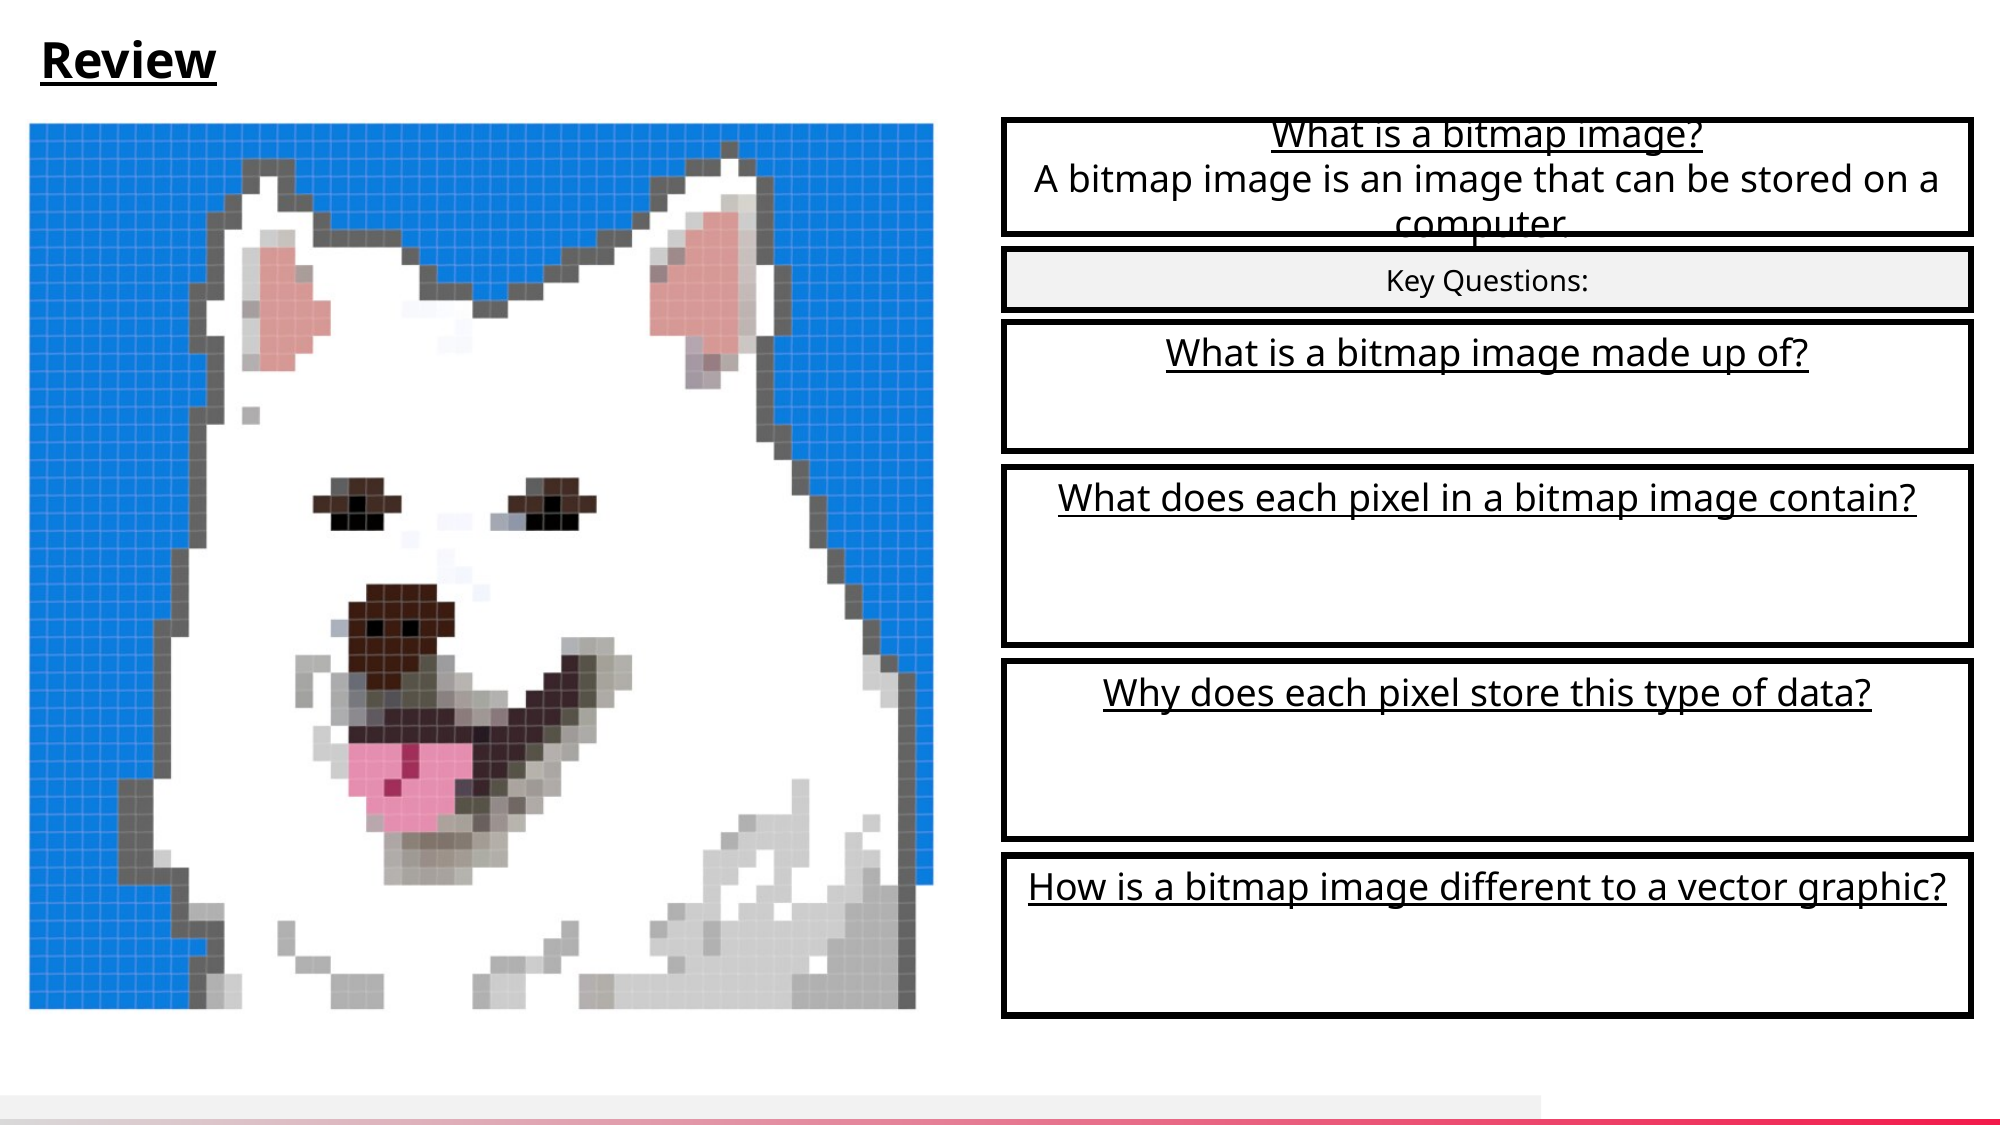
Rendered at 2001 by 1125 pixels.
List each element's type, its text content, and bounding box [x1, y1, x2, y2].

text_box What is a bitmap image made up of? [1003, 321, 1972, 452]
text_box Why does each pixel store this type of data? [1003, 660, 1972, 840]
text_box Key Questions: [1003, 248, 1972, 311]
text_box How is a bitmap image different to a vector graphic? [1003, 854, 1972, 1016]
text_box What does each pixel in a bitmap image contain? [1003, 466, 1972, 646]
picture [25, 119, 938, 1016]
text_box What is a bitmap image? A bitmap image is an image that can be stored on a computer. [1003, 119, 1972, 235]
text_box Review [25, 21, 1095, 96]
